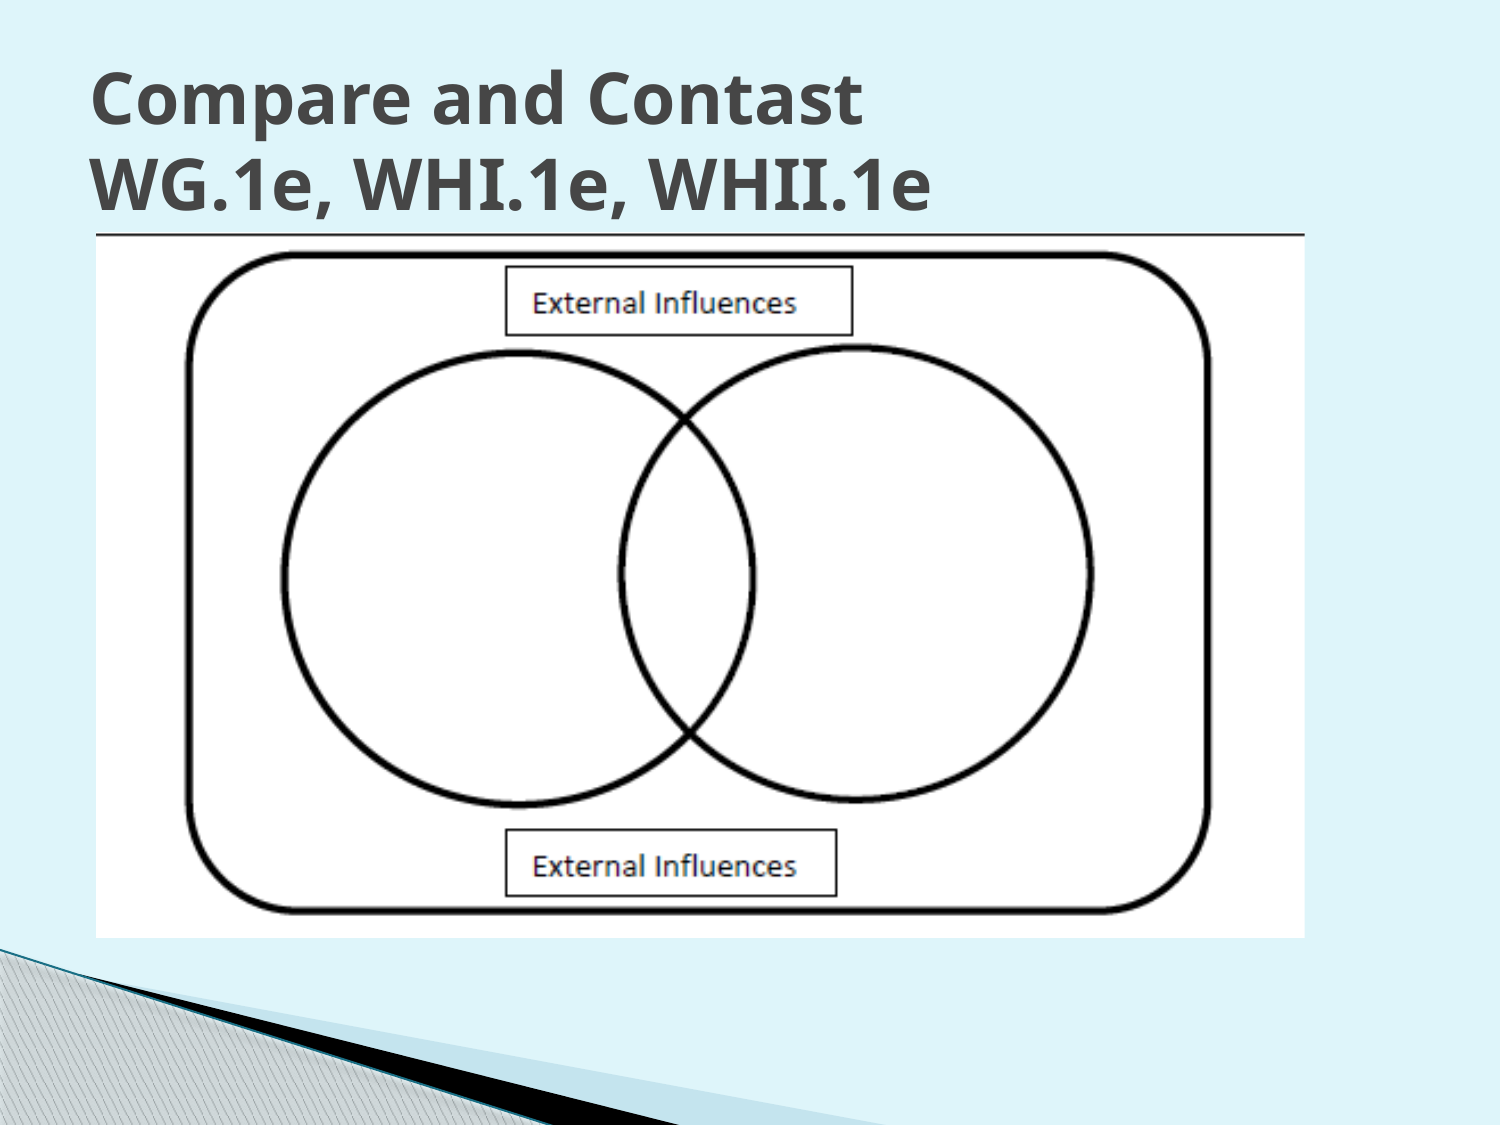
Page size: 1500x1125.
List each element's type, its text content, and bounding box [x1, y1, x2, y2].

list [95, 232, 1305, 939]
title Compare and Contast WG.1e, WHI.1e, WHII.1e [75, 45, 1425, 233]
